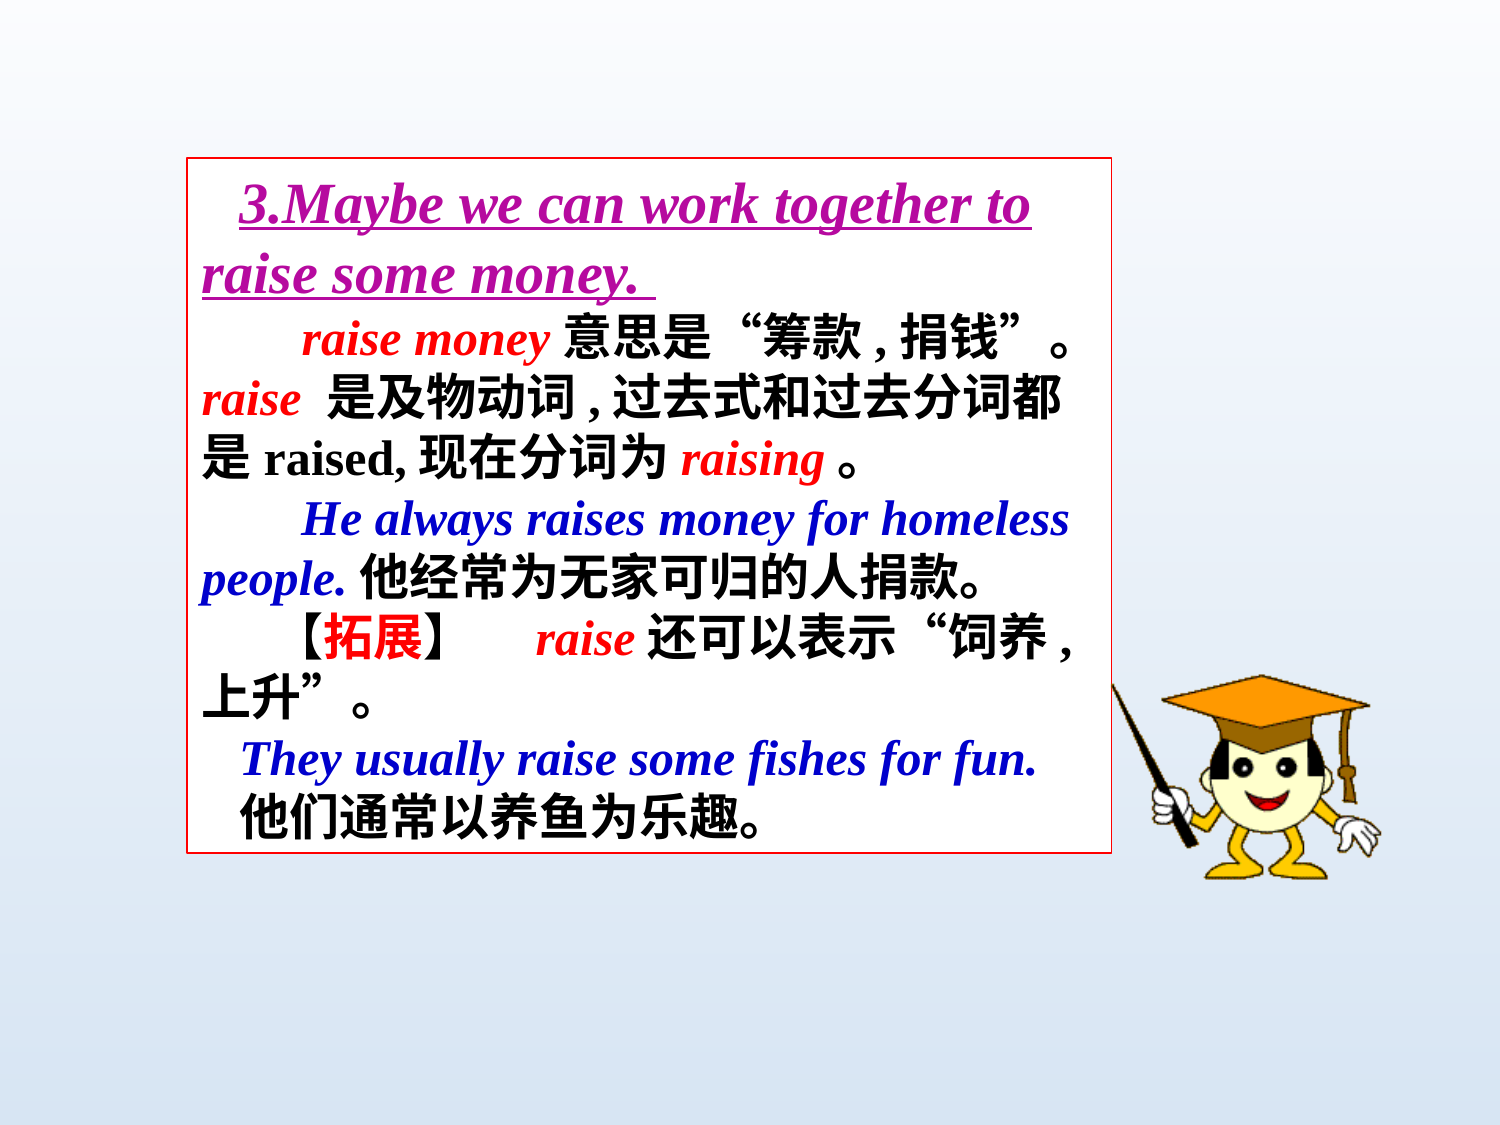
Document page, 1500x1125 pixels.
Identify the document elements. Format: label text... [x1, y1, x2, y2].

picture [1091, 659, 1405, 895]
text_box 3.Maybe we can work together to raise some money. raise money意思是“筹款,捐钱”。raise 是及物动词,过去式和过去分词都是raised,现在分词为raising。 He always raises money for homeless people.他经常为无家可归的人捐款。 【拓展】 raise还可以表示“饲养,上升”。 They usually raise some fishes for fun. 他们通常以养鱼为乐趣。 [186, 158, 1112, 853]
